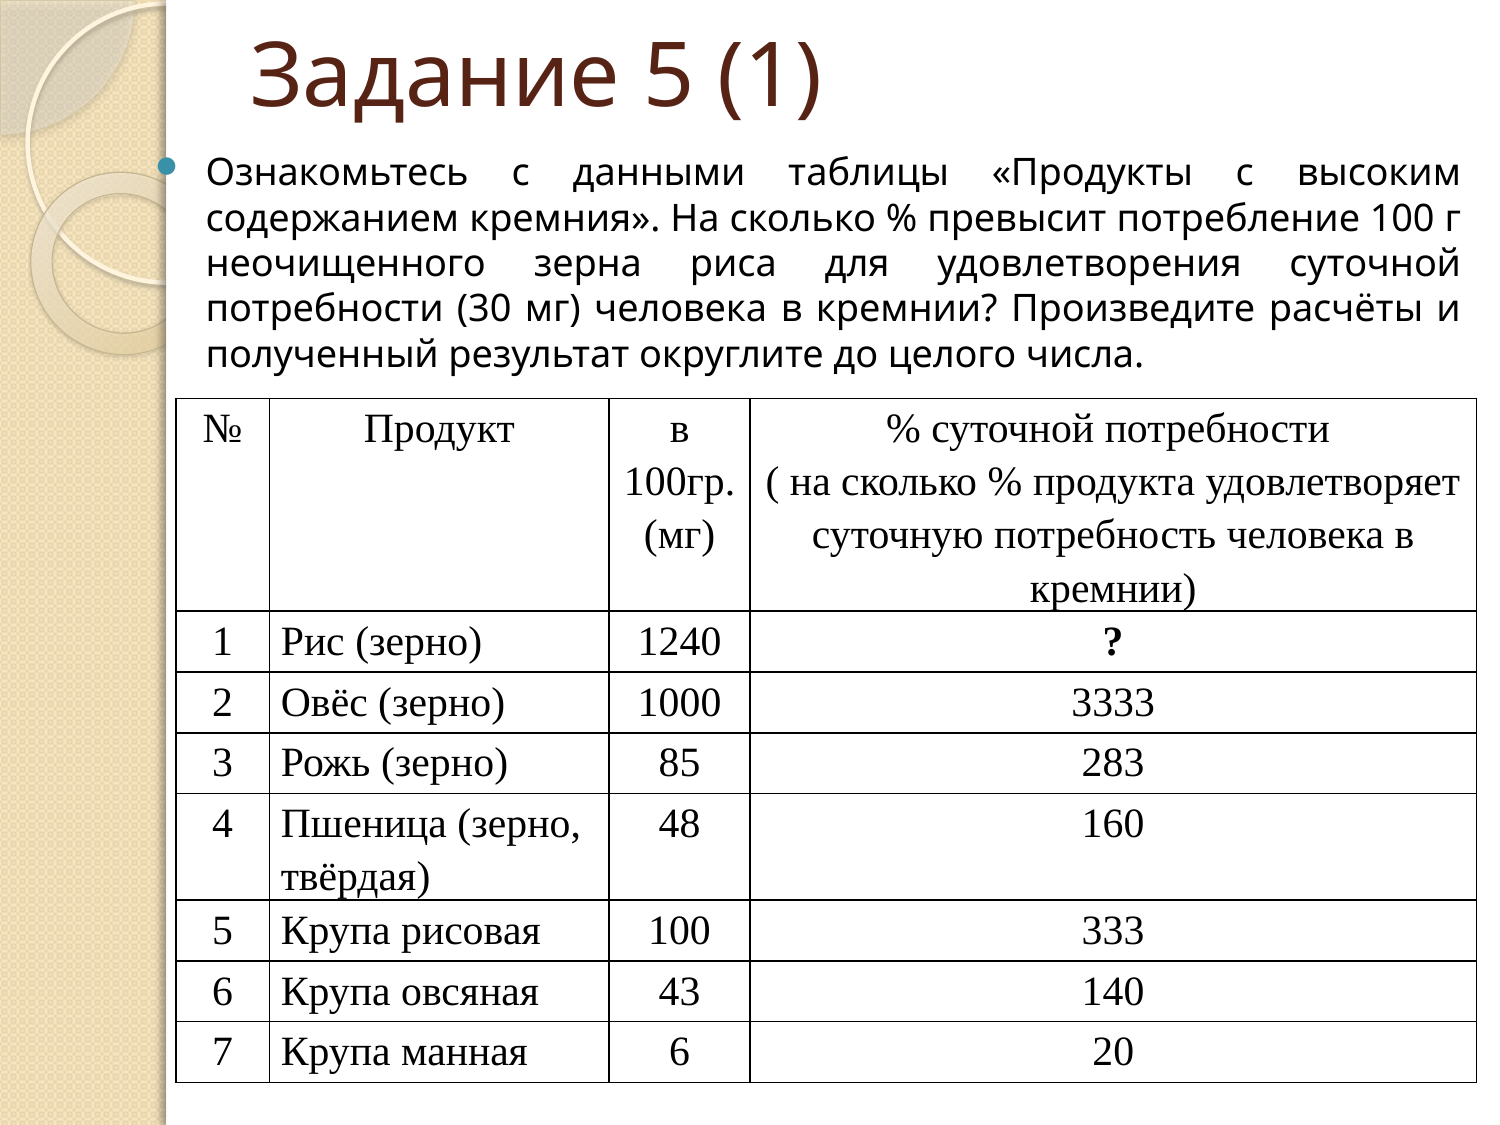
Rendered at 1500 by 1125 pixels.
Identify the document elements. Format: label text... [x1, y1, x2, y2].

title Задание 5 (1) [235, 0, 1466, 140]
table_cell 3 [177, 734, 269, 793]
table_cell Рожь (зерно) [270, 734, 608, 793]
table_cell 20 [751, 1022, 1476, 1082]
table_cell Рис (зерно) [270, 612, 608, 671]
table_cell 140 [751, 962, 1476, 1021]
table_header Продукт [270, 399, 608, 610]
table_cell 100 [610, 901, 749, 960]
table_cell 6 [610, 1022, 749, 1082]
table_cell 1240 [610, 612, 749, 671]
table_cell Крупа рисовая [270, 901, 608, 960]
table_cell 48 [610, 794, 749, 899]
table_cell Овёс (зерно) [270, 673, 608, 732]
table_cell 160 [751, 794, 1476, 899]
table_cell 6 [177, 962, 269, 1021]
table_cell 85 [610, 734, 749, 793]
table_cell 283 [751, 734, 1476, 793]
table_cell Пшеница (зерно, твёрдая) [270, 794, 608, 899]
table_header % суточной потребности ( на сколько % продукта удовлетворяет суточную потребность человека в кремнии) [751, 399, 1476, 610]
list Ознакомьтесь с данными таблицы «Продукты с высоким содержанием кремния». На сколько % превысит потребление 100 г неочищенного зерна риса для удовлетворения суточной потребности (30 мг) человека в кремнии? Произведите расчёты и полученный результат округлите до целого числа. [140, 140, 1477, 387]
table_cell 1 [177, 612, 269, 671]
table_header № [177, 399, 269, 610]
table_cell 1000 [610, 673, 749, 732]
table_cell 333 [751, 901, 1476, 960]
table_cell Крупа манная [270, 1022, 608, 1082]
table_cell 7 [177, 1022, 269, 1082]
table_cell 3333 [751, 673, 1476, 732]
table_cell Крупа овсяная [270, 962, 608, 1021]
table_cell 2 [177, 673, 269, 732]
table_cell 5 [177, 901, 269, 960]
table_cell ? [751, 612, 1476, 671]
table_cell 4 [177, 794, 269, 899]
table_header в 100гр. (мг) [610, 399, 749, 610]
table_cell 43 [610, 962, 749, 1021]
